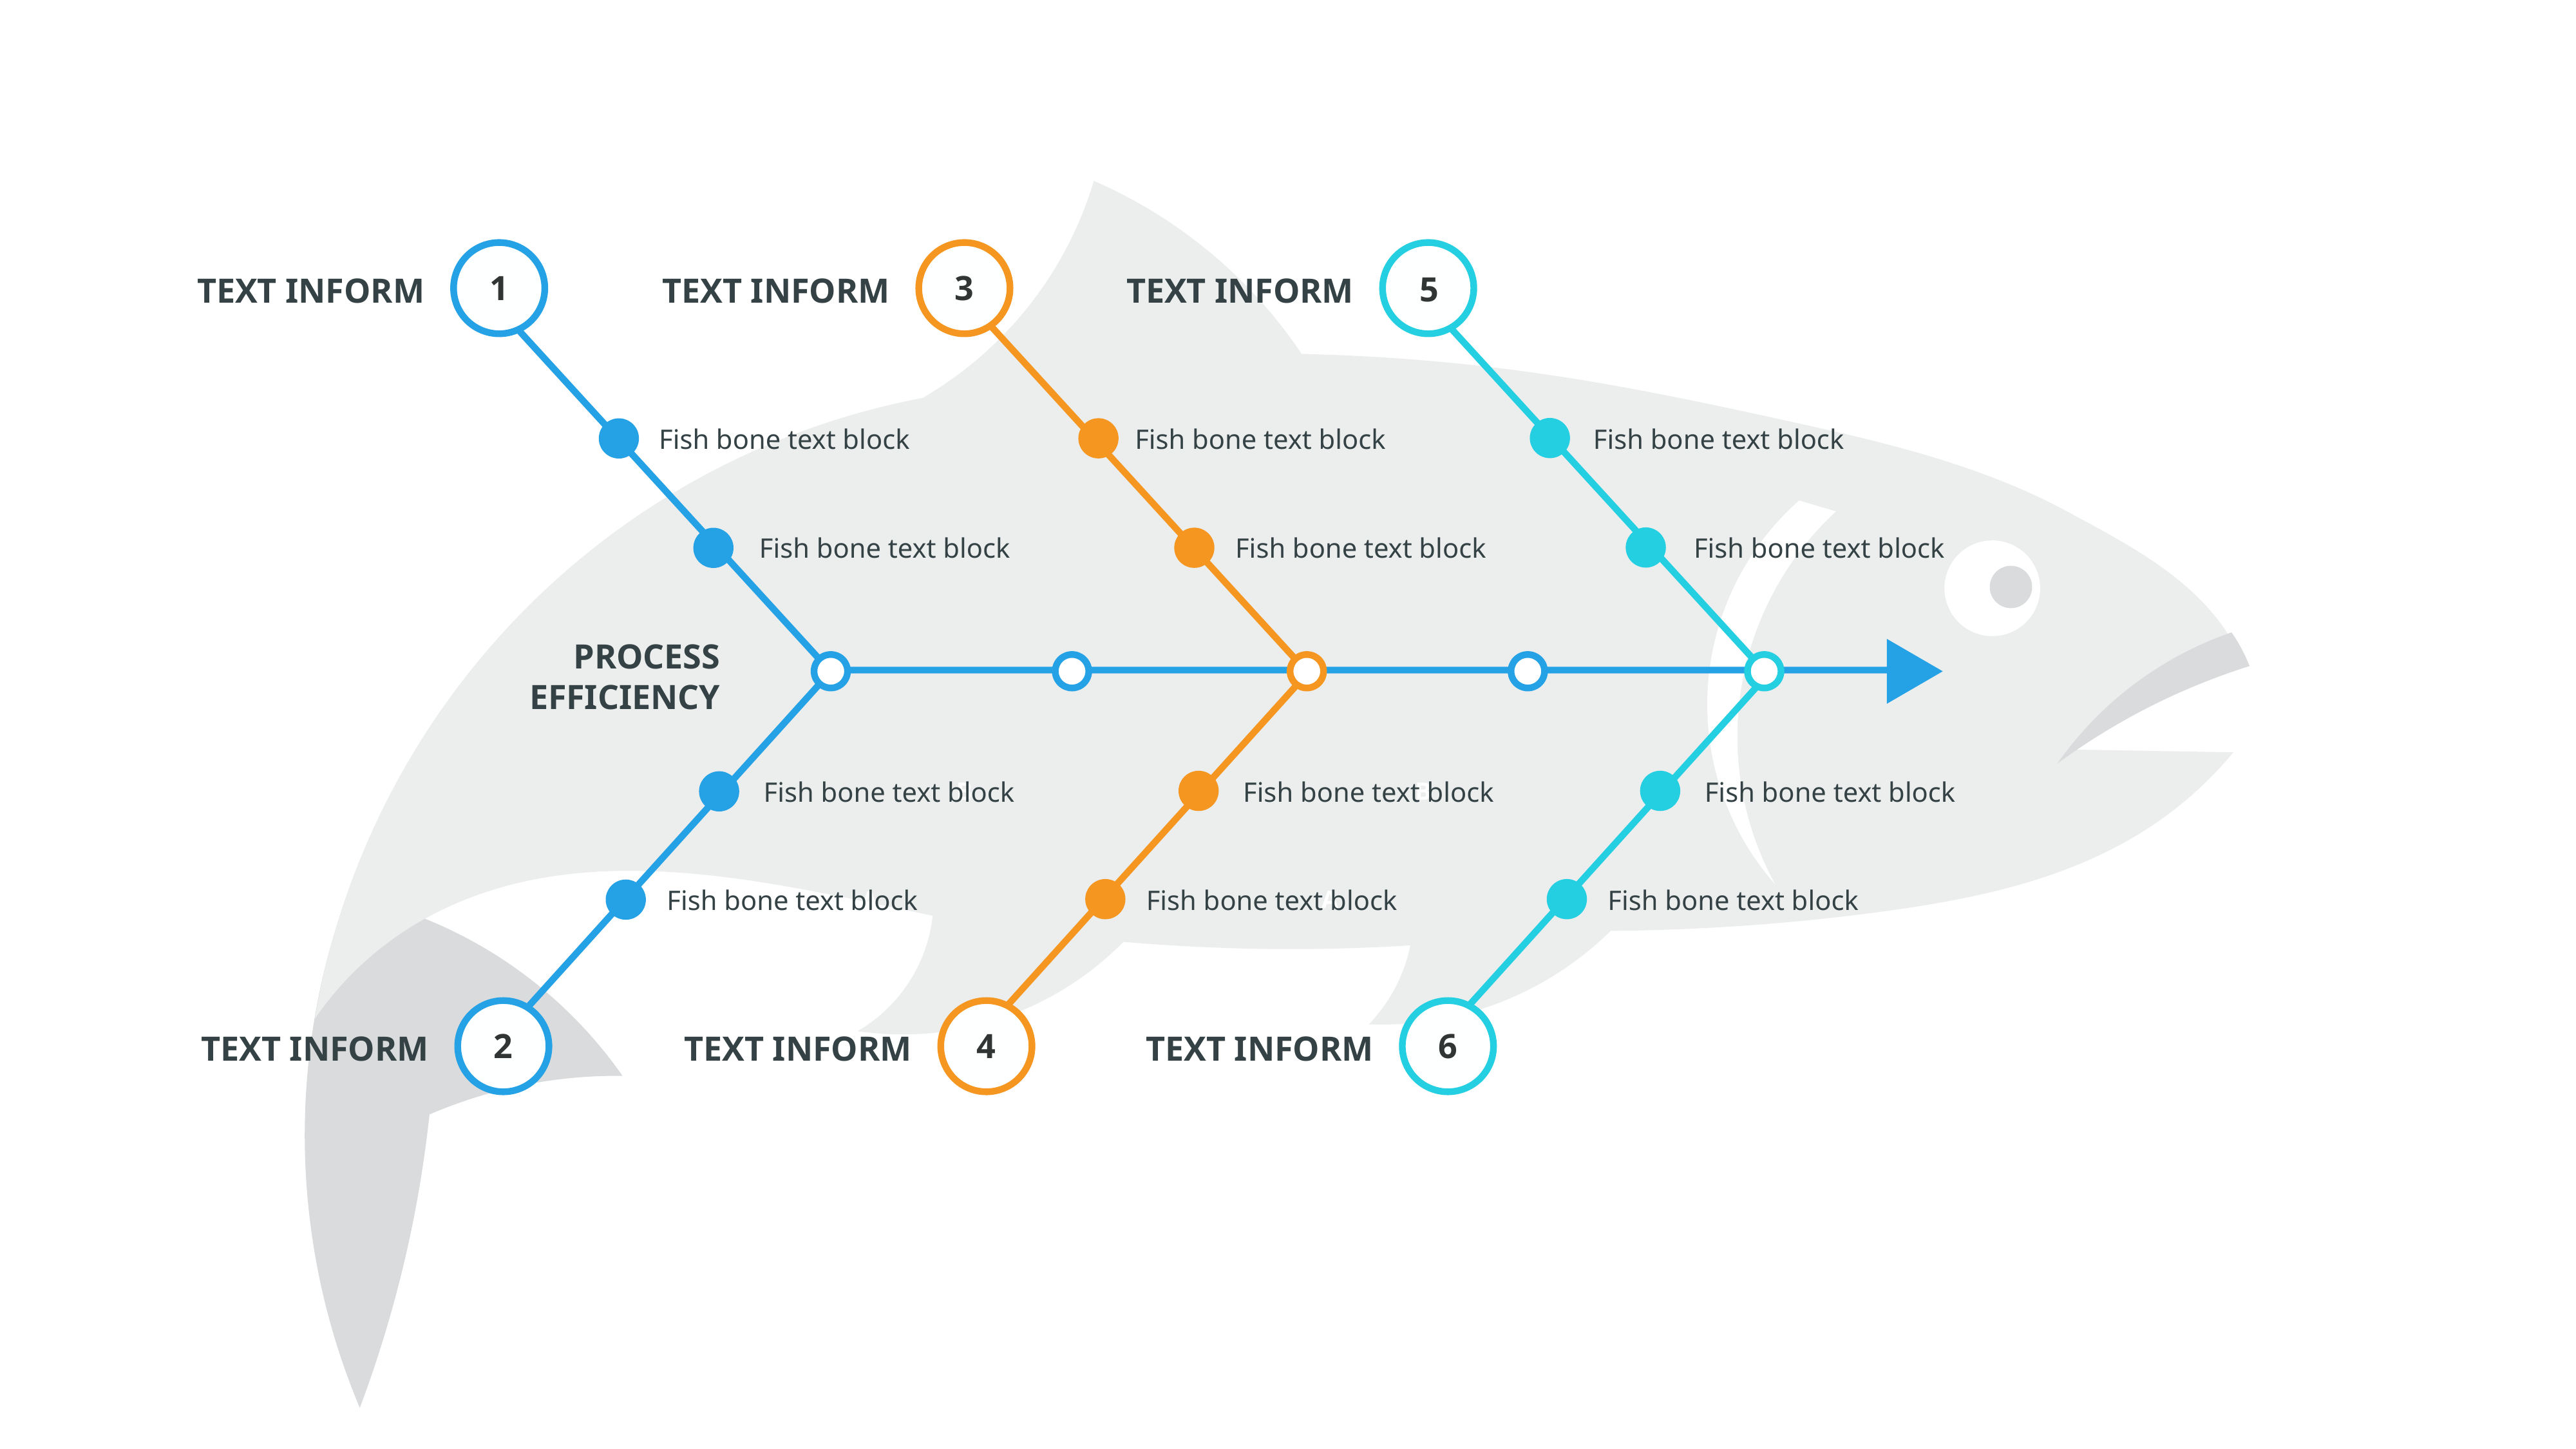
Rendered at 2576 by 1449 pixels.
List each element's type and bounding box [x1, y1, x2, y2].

text_box [162, 190, 2242, 1449]
